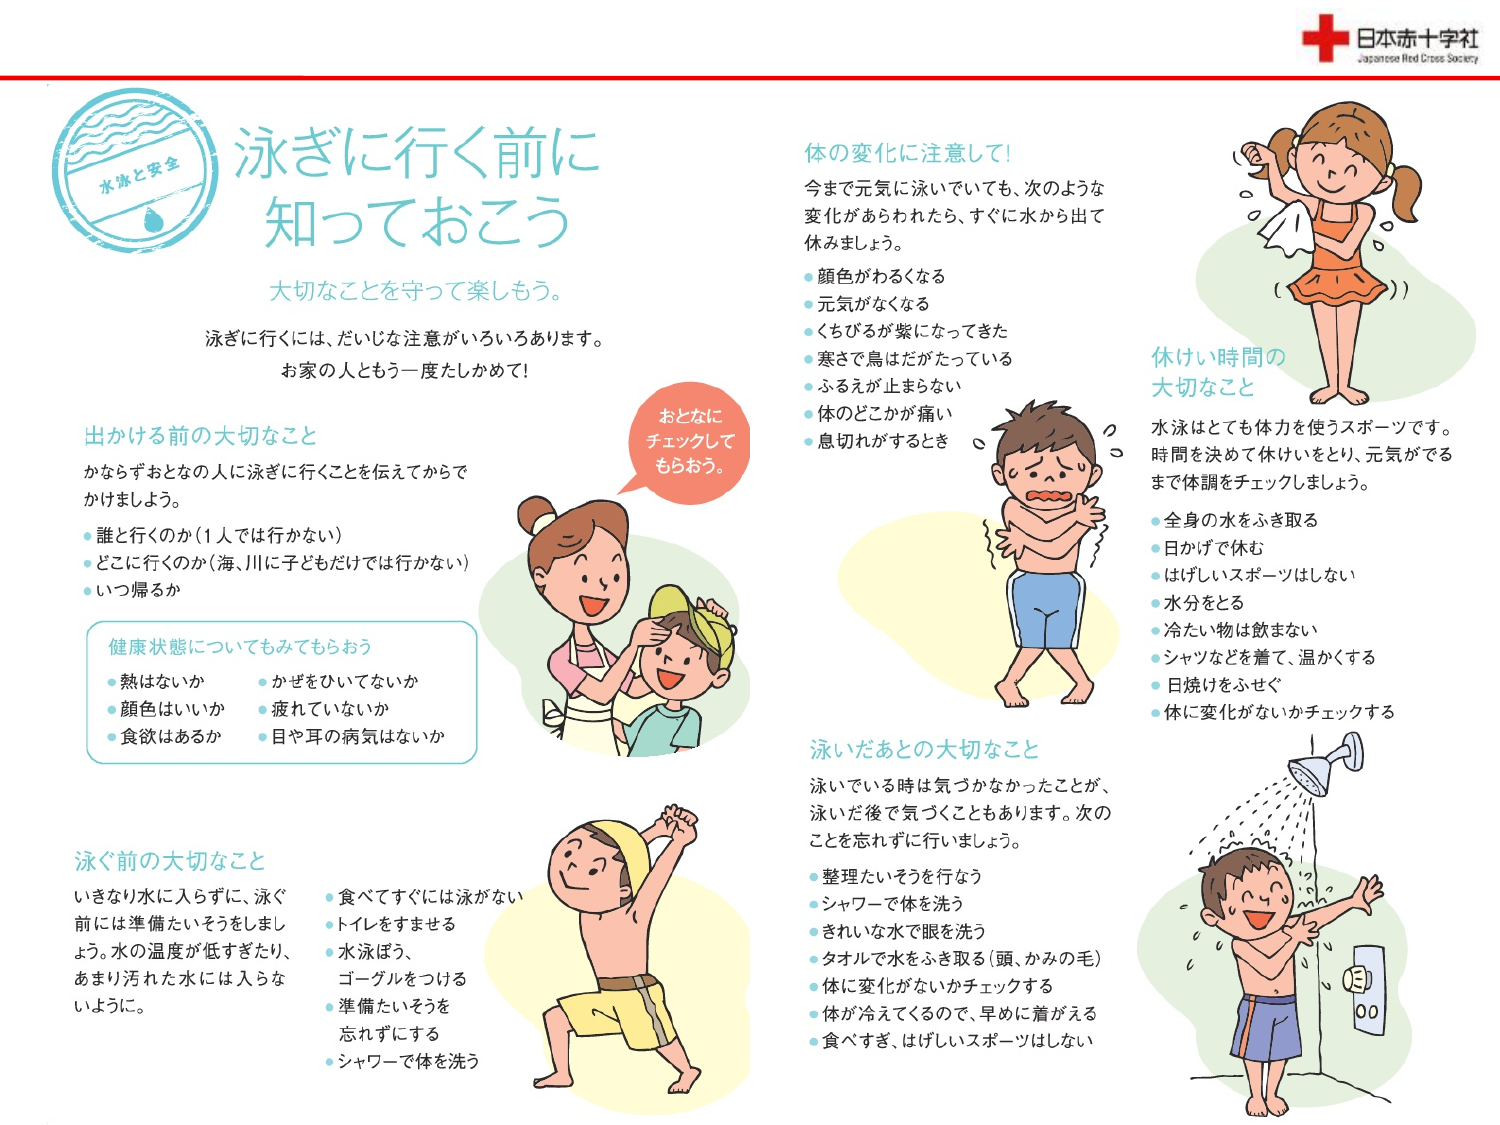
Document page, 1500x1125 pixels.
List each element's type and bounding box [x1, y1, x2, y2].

picture [1296, 8, 1486, 66]
picture [46, 84, 1477, 1124]
